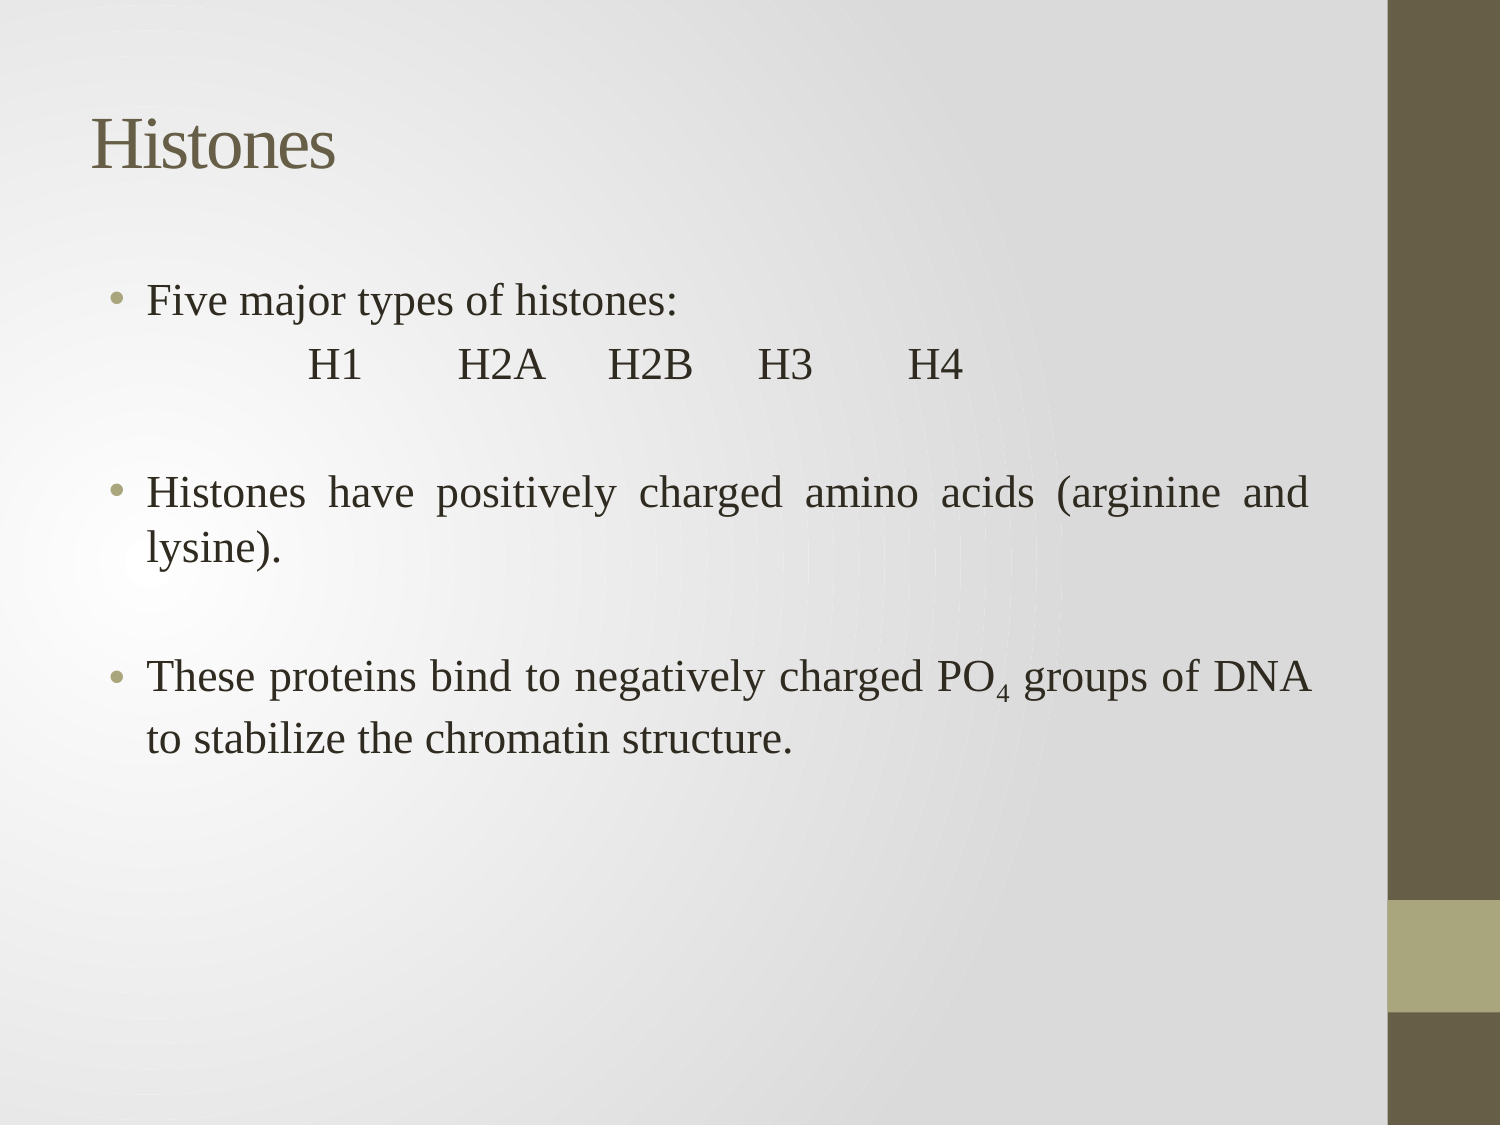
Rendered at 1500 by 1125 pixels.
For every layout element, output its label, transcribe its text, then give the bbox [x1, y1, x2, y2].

title Histones [75, 45, 1325, 233]
list Five major types of histones: H1 H2A H2B H3 H4 Histones have positively charged amino acids (arginine and lysine). These proteins bind to negatively charged PO4 groups of DNA to stabilize the chromatin structure. [75, 262, 1325, 1050]
